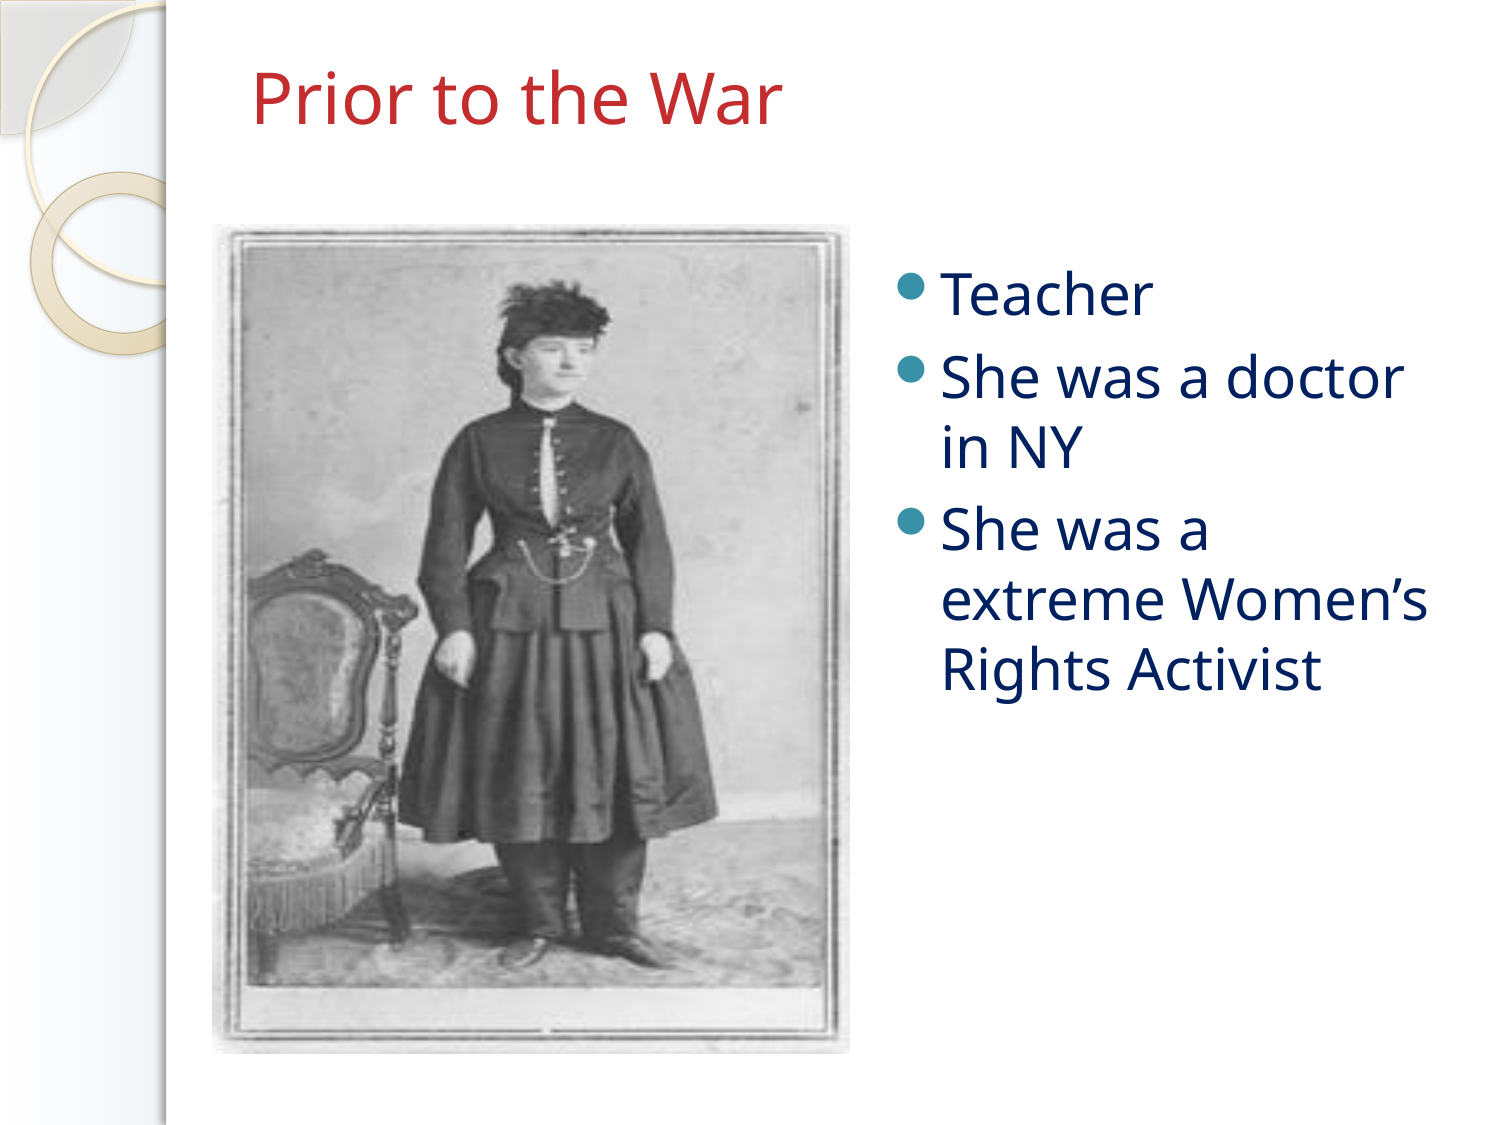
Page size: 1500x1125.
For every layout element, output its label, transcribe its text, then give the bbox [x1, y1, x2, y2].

picture [212, 224, 851, 1055]
list Teacher She was a doctor in NY She was a extreme Women’s Rights Activist [865, 249, 1466, 1015]
title Prior to the War [235, 45, 1466, 233]
